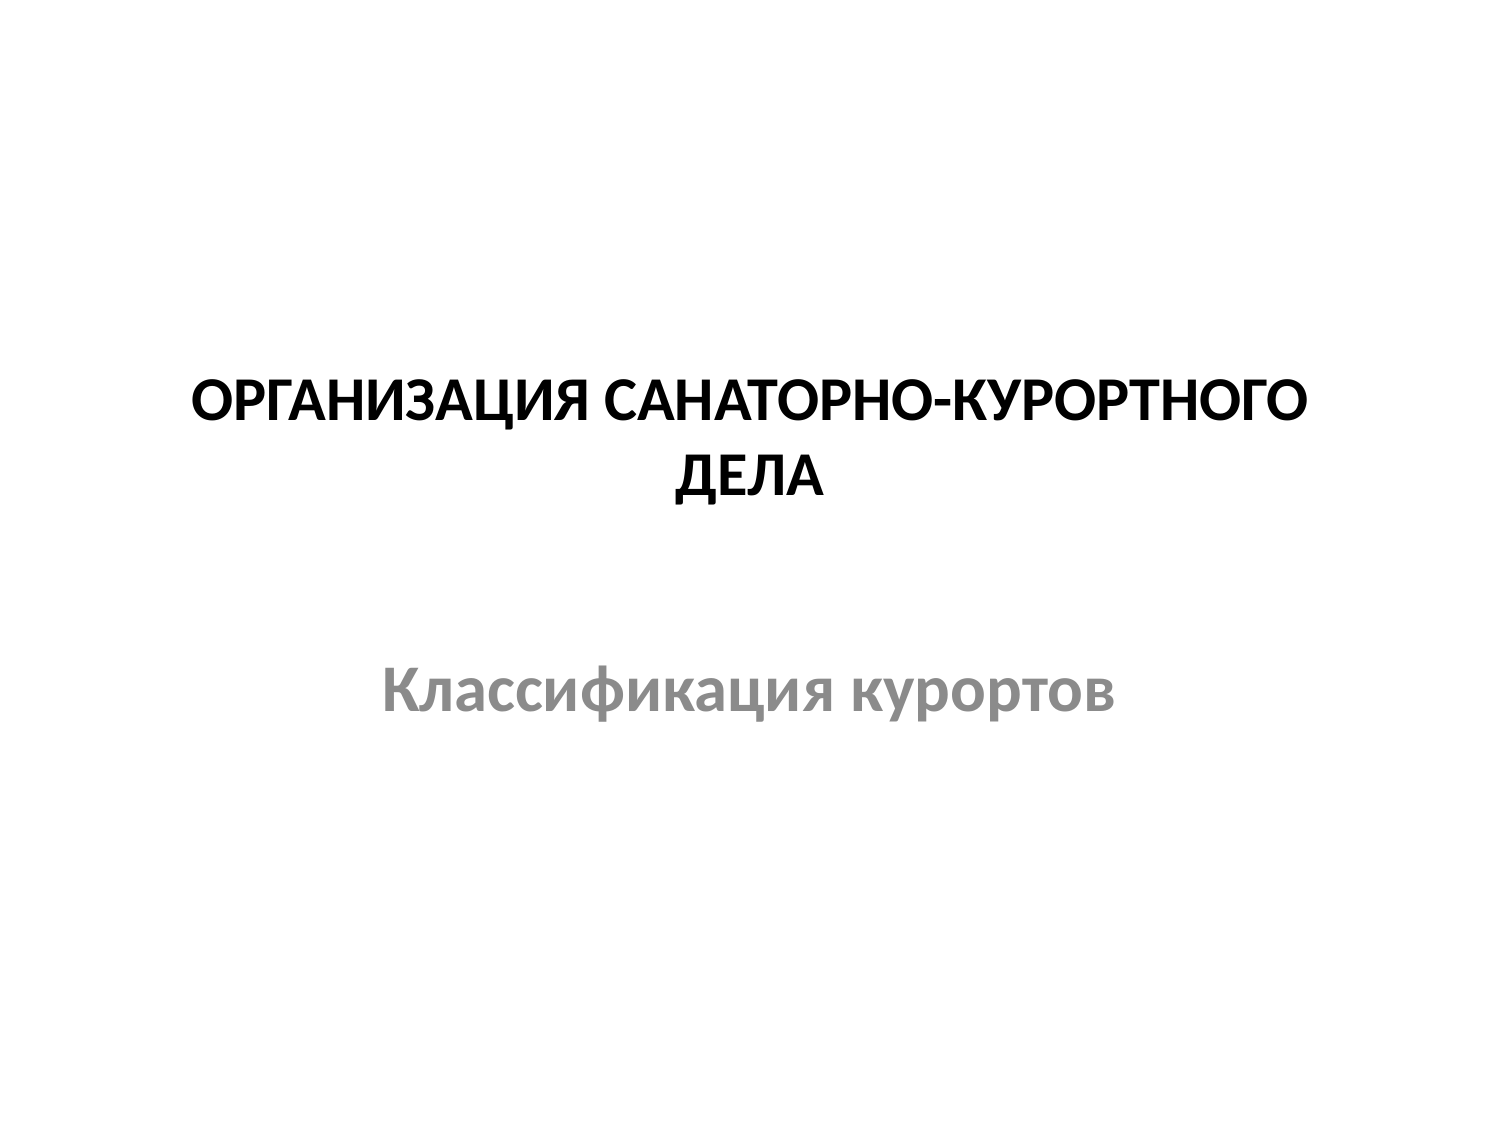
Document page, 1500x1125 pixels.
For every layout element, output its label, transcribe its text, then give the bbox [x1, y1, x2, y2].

title ОРГАНИЗАЦИЯ САНАТОРНО-КУРОРТНОГО ДЕЛА [112, 349, 1388, 591]
subtitle Классификация курортов [225, 637, 1275, 925]
